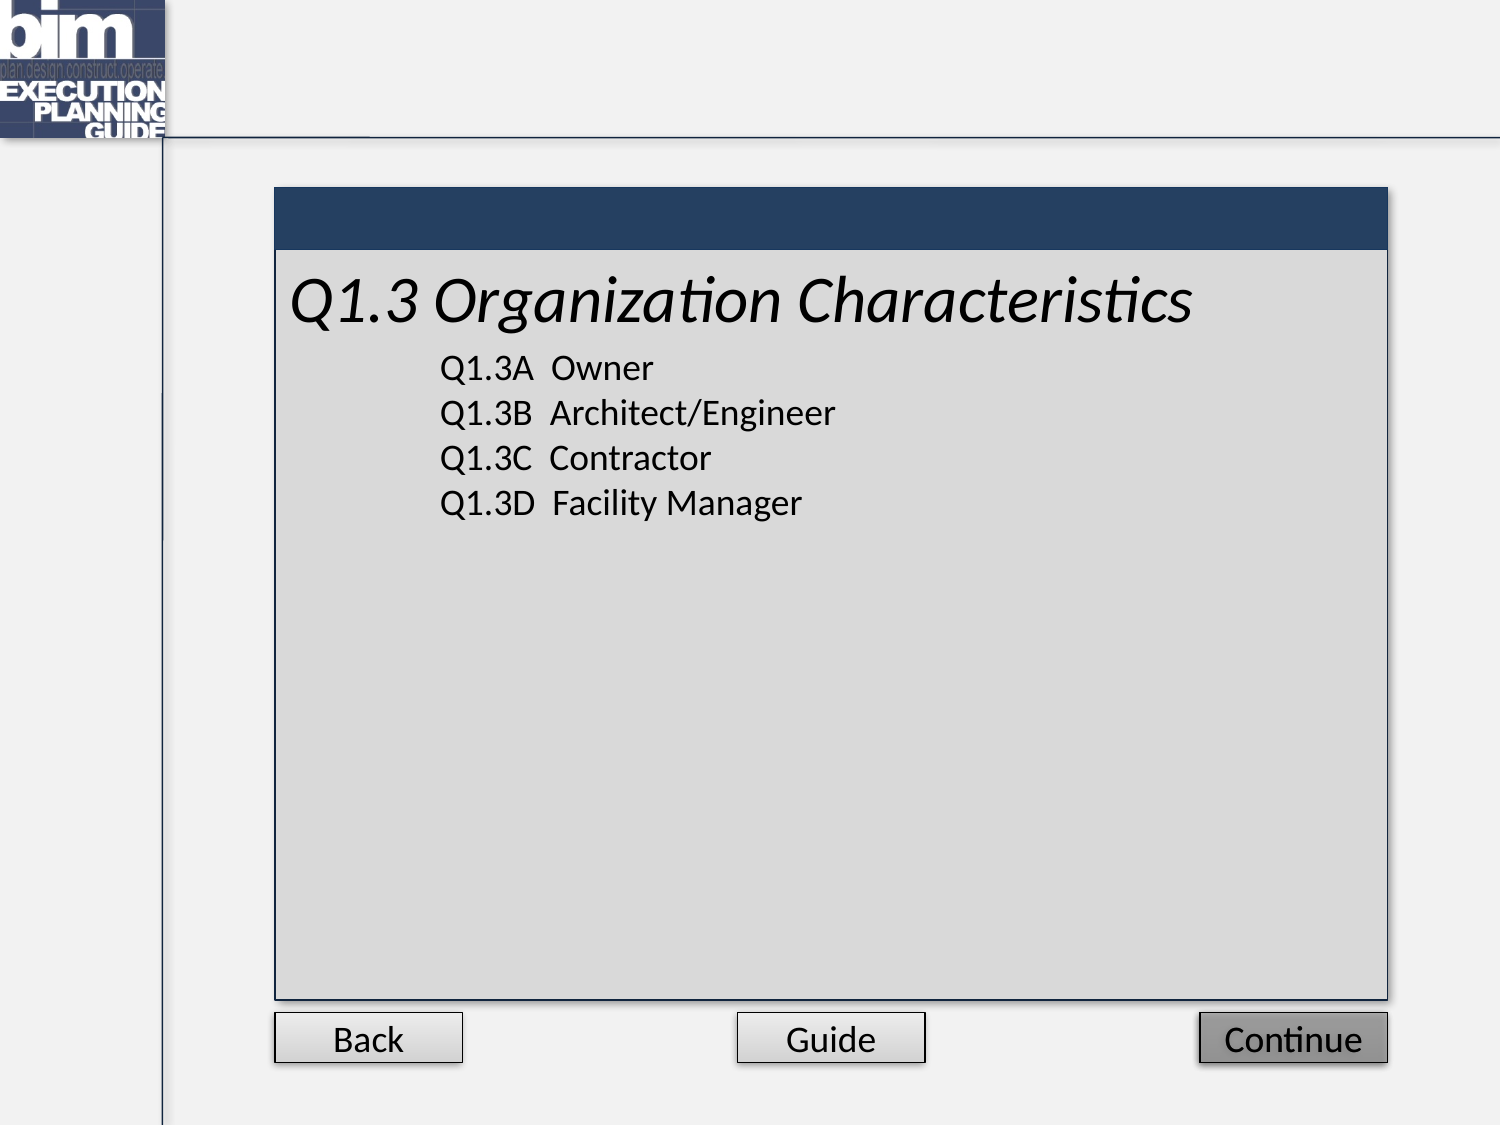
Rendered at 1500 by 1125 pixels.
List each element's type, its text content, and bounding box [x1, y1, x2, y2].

picture [0, 0, 166, 138]
text_box Q1.3 Organization Characteristics [275, 248, 1500, 444]
text_box Guide [737, 1012, 926, 1063]
text_box Q1.3A Owner Q1.3B Architect/Engineer Q1.3C Contractor Q1.3D Facility Manager [425, 335, 1000, 531]
text_box Back [274, 1012, 463, 1063]
text_box Continue [1199, 1012, 1388, 1063]
text_box [273, 252, 1389, 1002]
text_box [273, 185, 1389, 252]
